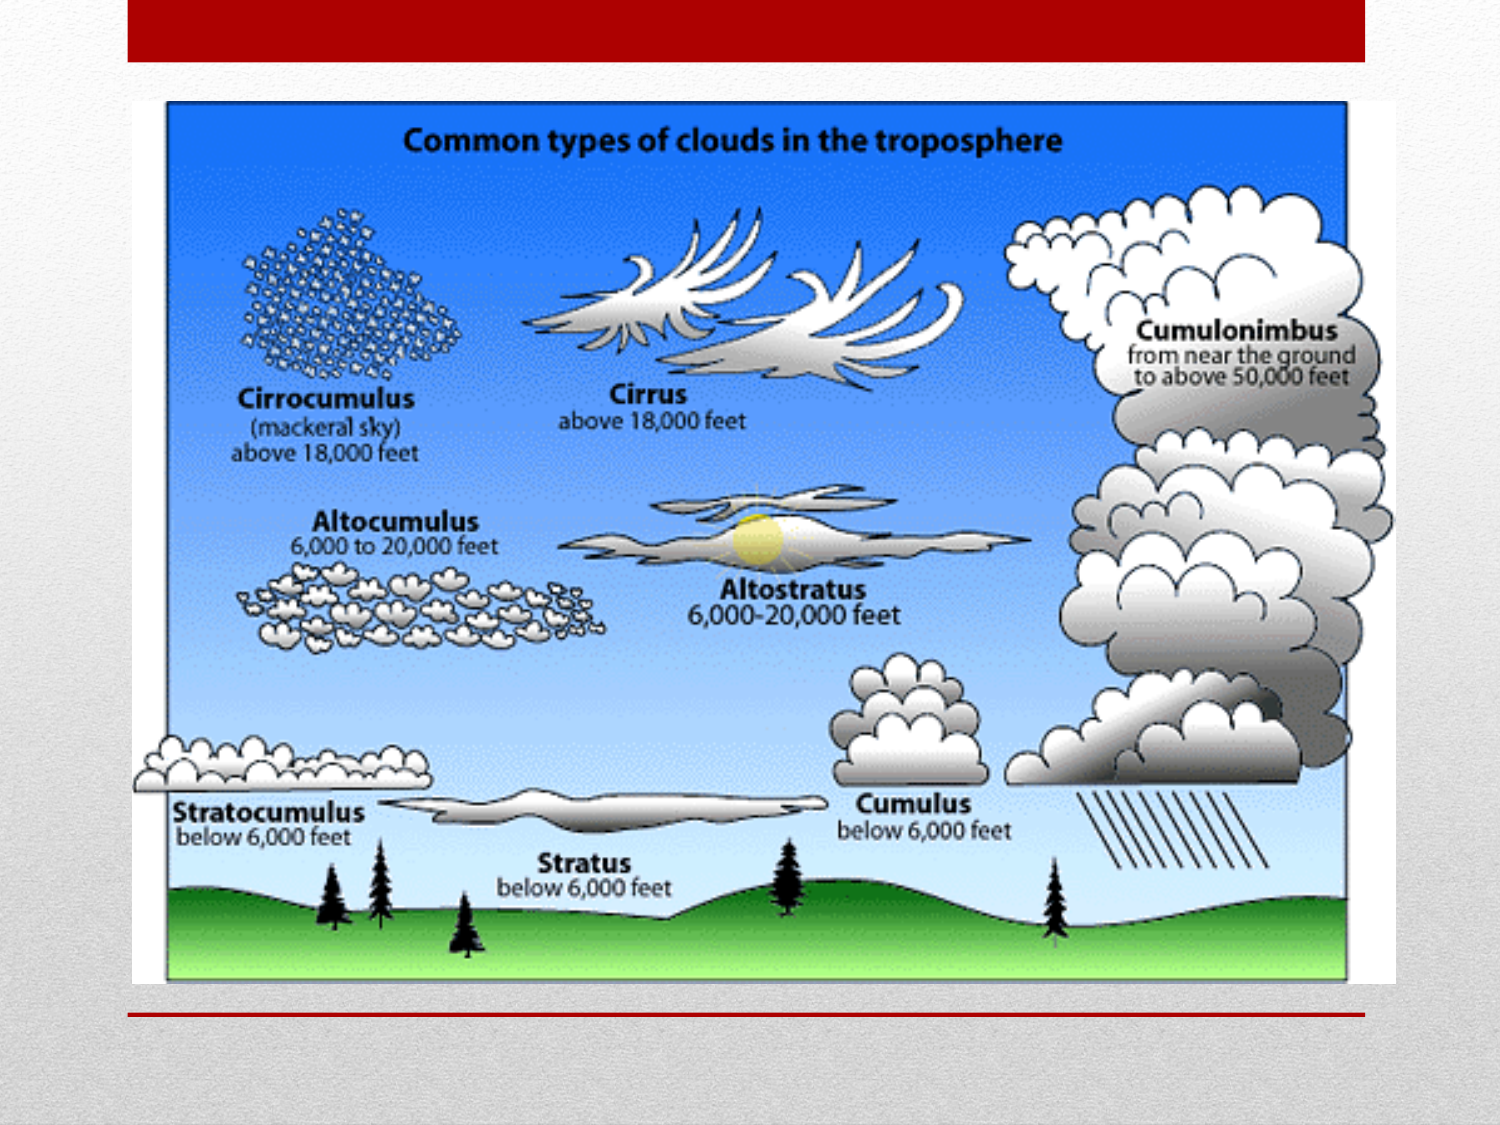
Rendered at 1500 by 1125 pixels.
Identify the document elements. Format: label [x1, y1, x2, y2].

picture [131, 100, 1396, 985]
